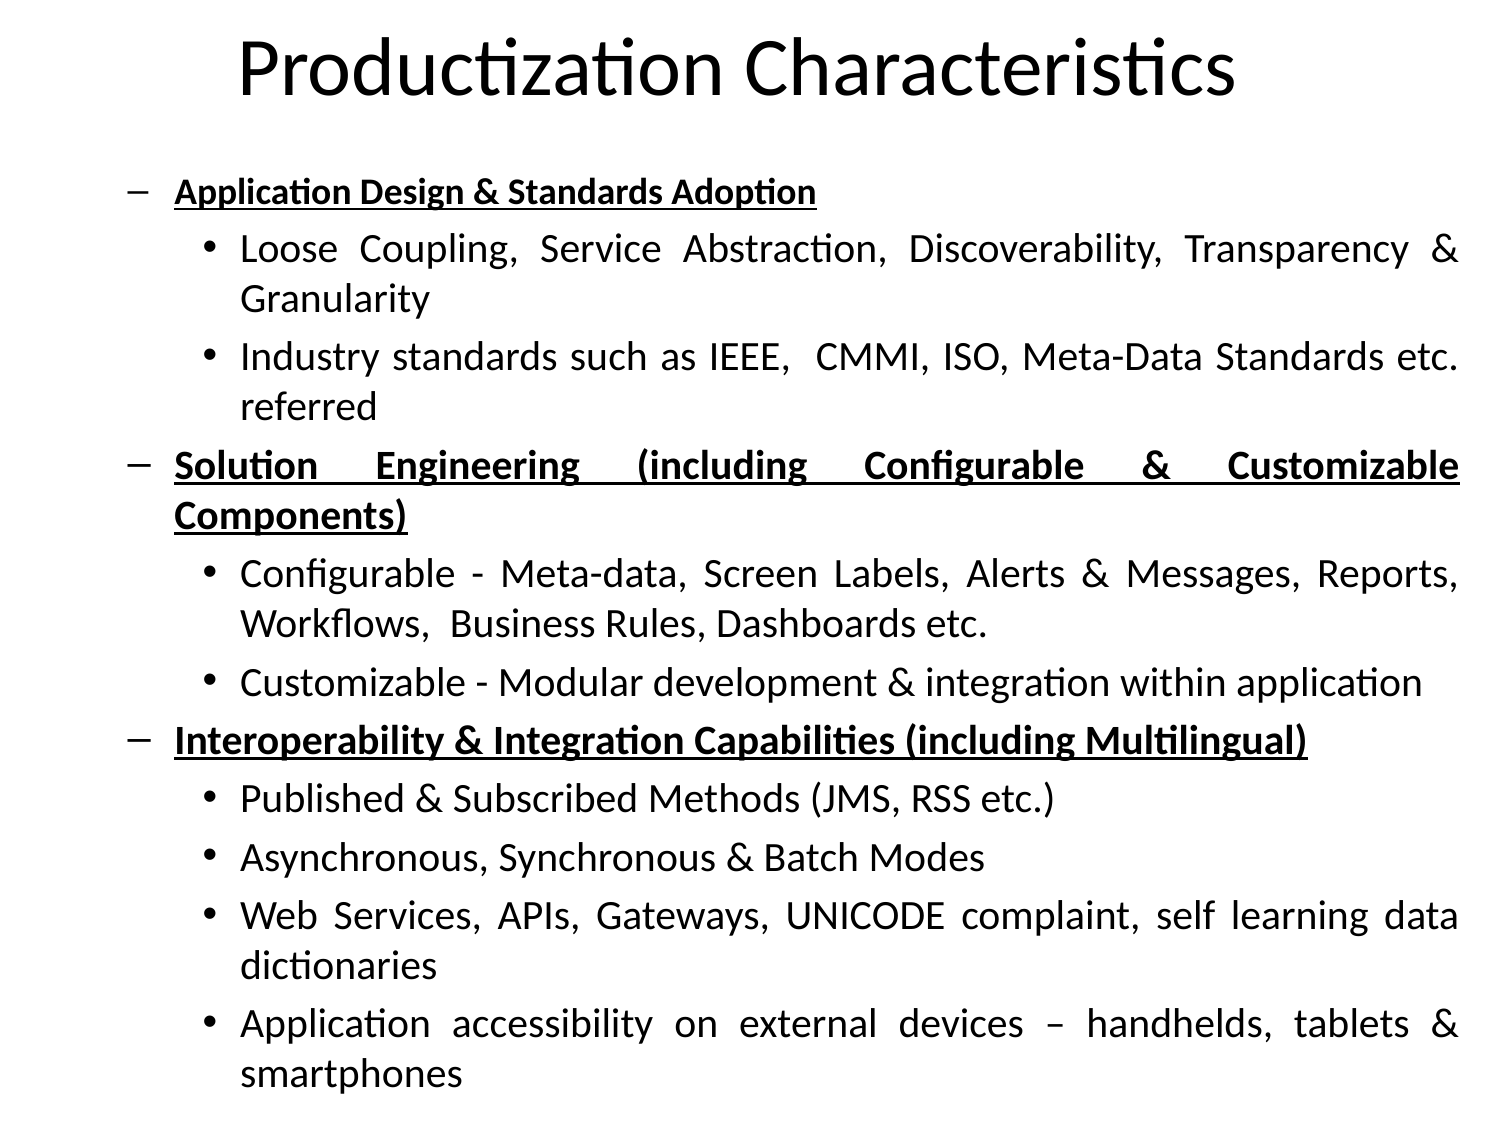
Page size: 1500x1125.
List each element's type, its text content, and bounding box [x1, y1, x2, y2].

title Productization Characteristics [62, 0, 1413, 125]
list Application Design & Standards Adoption Loose Coupling, Service Abstraction, Discoverability, Transparency & Granularity Industry standards such as IEEE, CMMI, ISO, Meta-Data Standards etc. referred Solution Engineering (including Configurable & Customizable Components) Configurable - Meta-data, Screen Labels, Alerts & Messages, Reports, Workflows, Business Rules, Dashboards etc. Customizable - Modular development & integration within application Interoperability & Integration Capabilities (including Multilingual) Published & Subscribed Methods (JMS, RSS etc.) Asynchronous, Synchronous & Batch Modes Web Services, APIs, Gateways, UNICODE complaint, self learning data dictionaries Application accessibility on external devices – handhelds, tablets & smartphones [37, 137, 1475, 1100]
